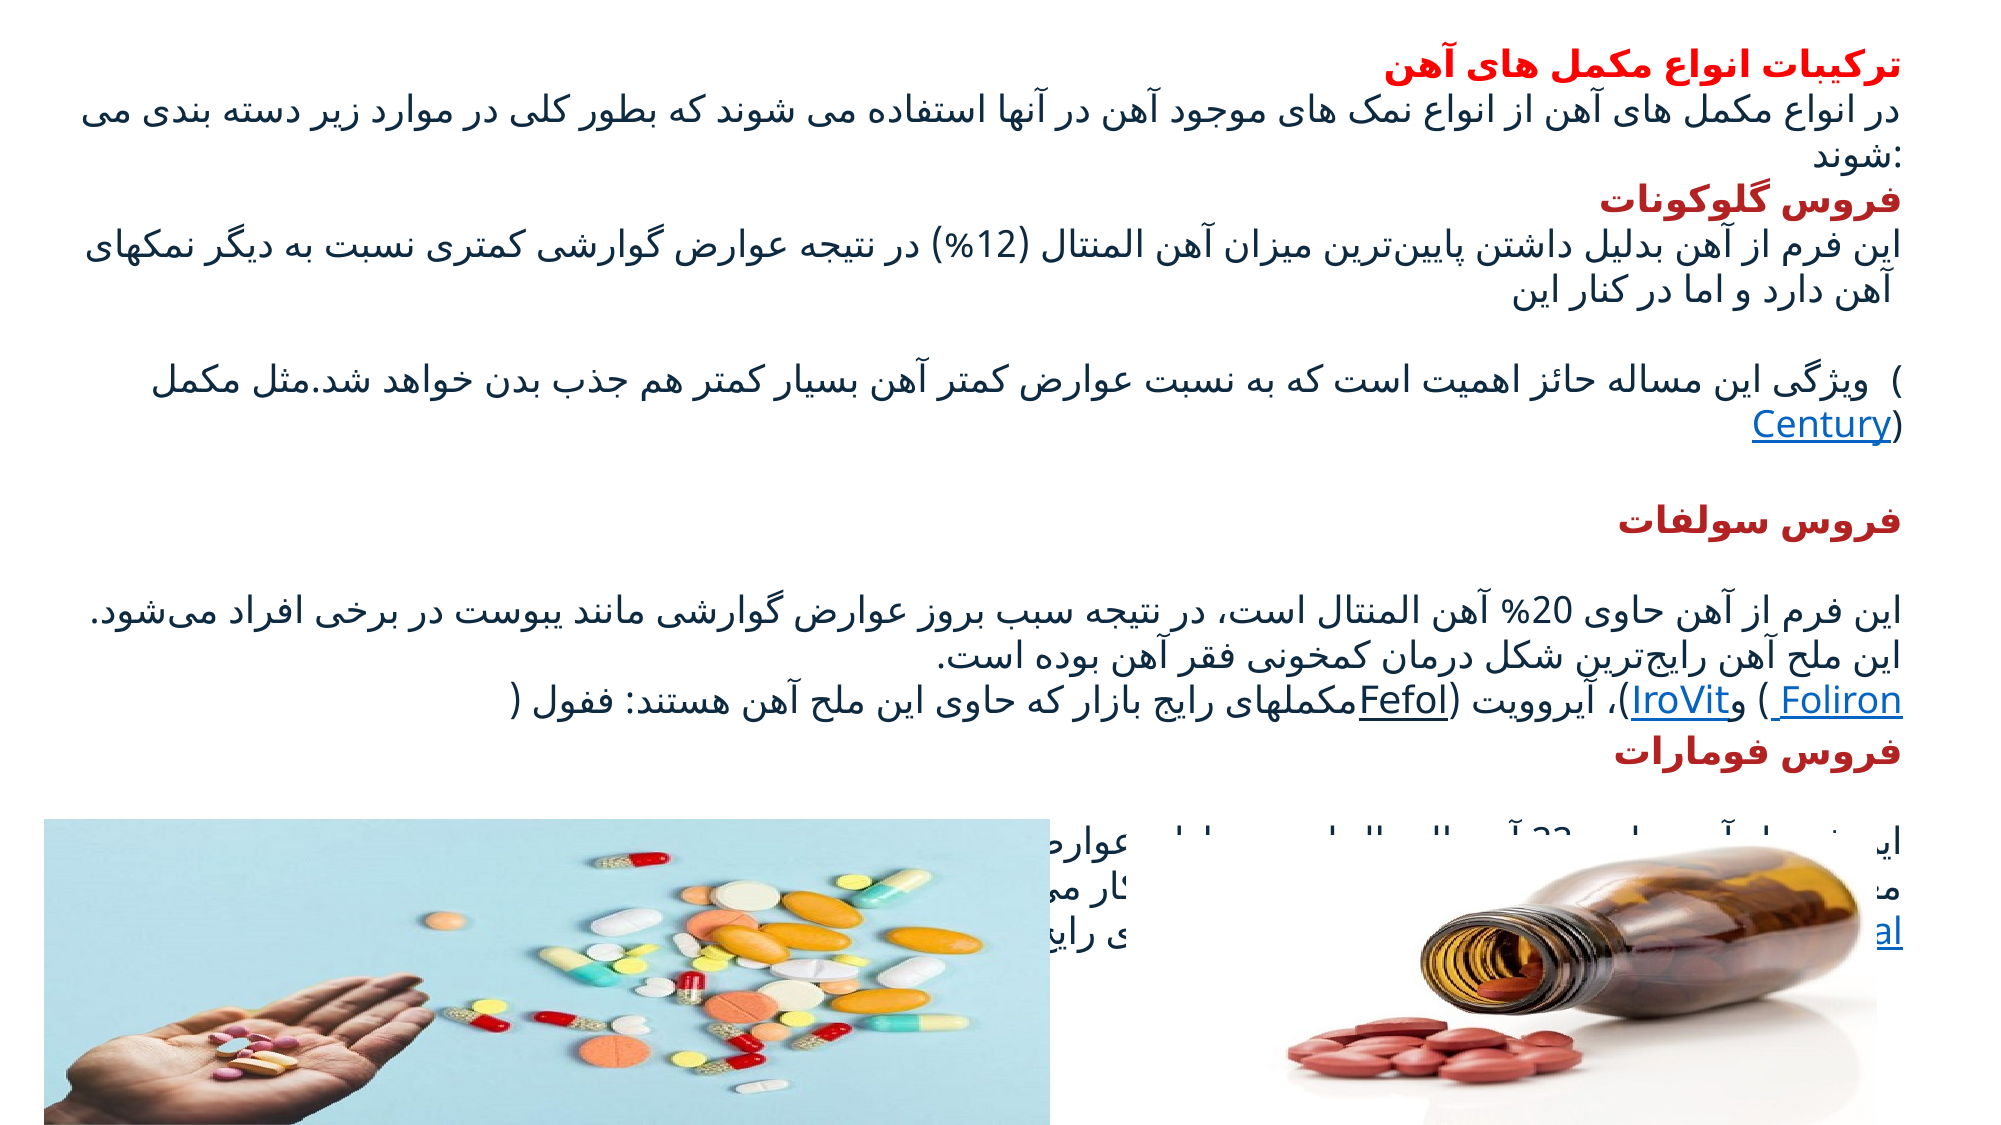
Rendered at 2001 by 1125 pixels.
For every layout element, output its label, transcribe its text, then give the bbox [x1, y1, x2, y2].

text_box ترکیبات انواع مکمل های آهن در انواع مکمل های آهن از انواع نمک های موجود آهن در آنها استفاده می شوند که بطور کلی در موارد زیر دسته بندی می شوند: فروس گلوکونات این فرم از آهن بدلیل داشتن پایین‌ترین میزان آهن المنتال (12%) در نتیجه عوارض گوارشی کمتری نسبت به دیگر نمکهای آهن دارد و اما در کنار این ویژگی این مساله حائز اهمیت است که به نسبت عوارض کمتر آهن بسیار کمتر هم جذب بدن خواهد شد.مثل مکمل (Century) فروس سولفات این فرم از آهن حاوی 20% آهن المنتال است، در نتیجه سبب بروز عوارض گوارشی مانند یبوست در برخی افراد می‌شود. این ملح آهن رایج‌ترین شکل درمان کمخونی فقر آهن بوده است. مکملهای رایج بازار که حاوی این ملح آهن هستند: ففول (Fefol)، آیروویت (IroVit) و Foliron فروس فومارات این فرم از آهن حاوی 33 آهن المنتال است . دارای عوارض گوارشی از جمله اسهال است. معمولا پس از یک هفته شروع مصرف اثرات آن آشکار می‌شود. مکملهای رایج بازار که حاوی این ملح آهن هستند: فرفولیک، فروگلوبین (Feroglobin)، هماتینیک و فرورال (FerOral [30, 32, 1918, 966]
picture [1126, 835, 1877, 1125]
picture [44, 819, 1050, 1125]
